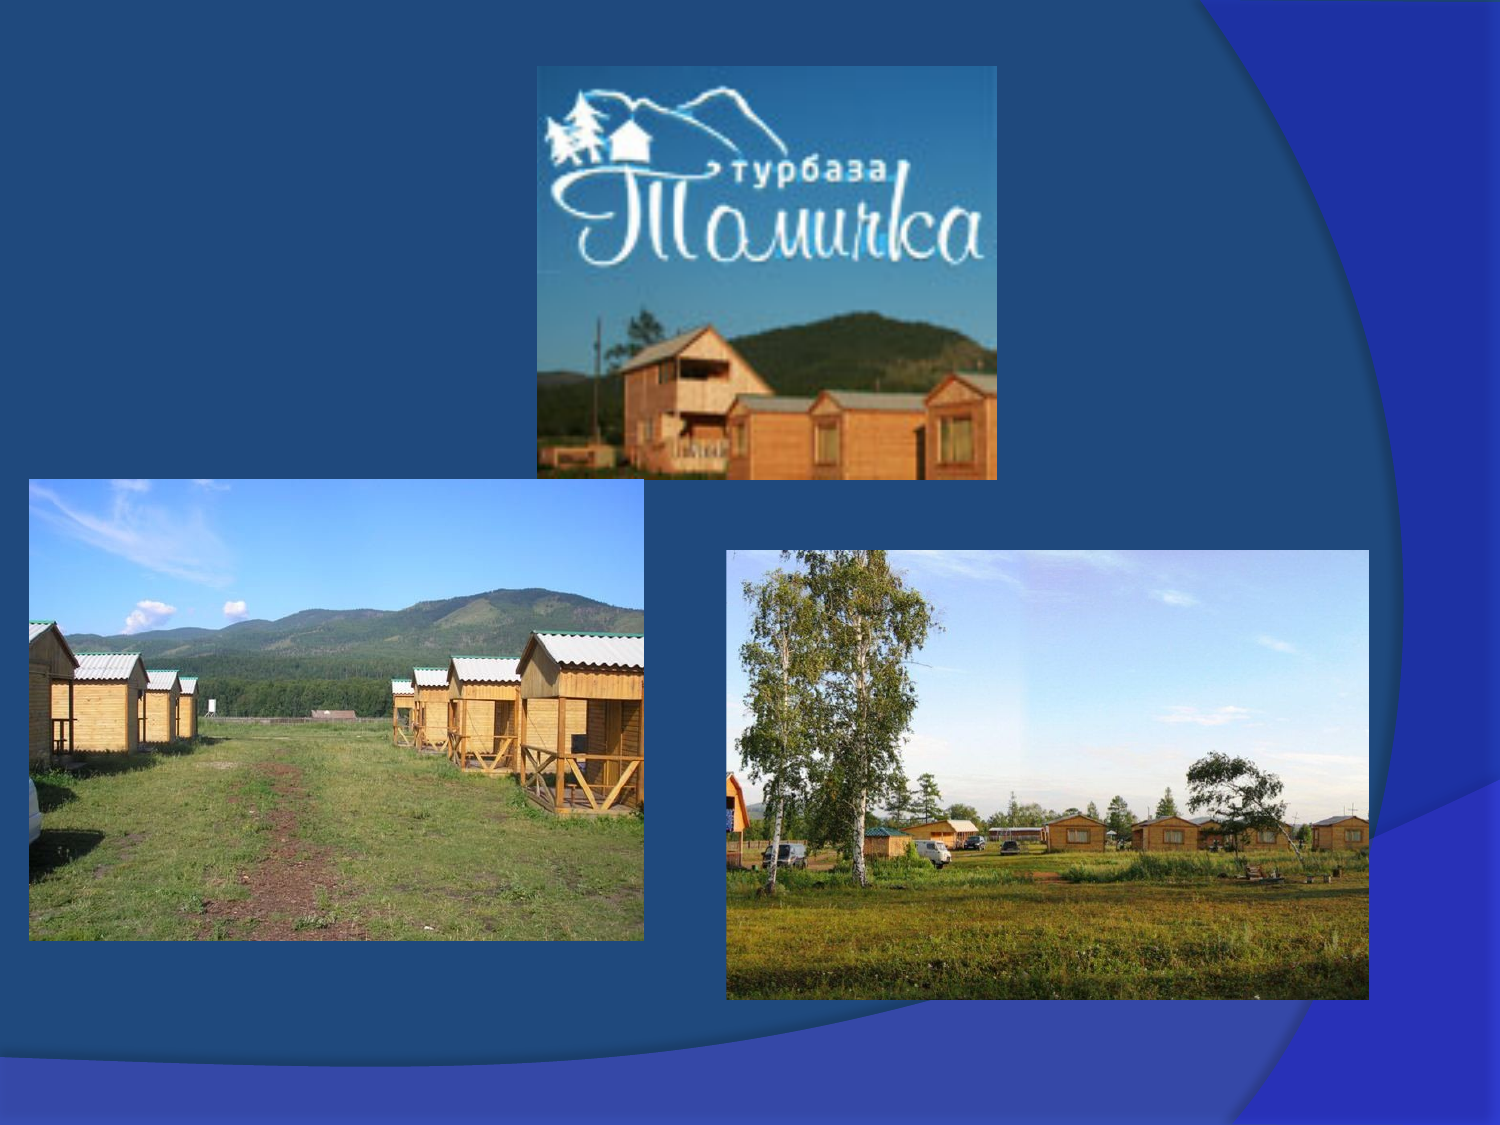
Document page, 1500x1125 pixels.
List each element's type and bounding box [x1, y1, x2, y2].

text_box [41, 503, 1392, 1125]
picture [537, 66, 997, 481]
picture [726, 550, 1370, 1000]
picture [29, 479, 644, 941]
